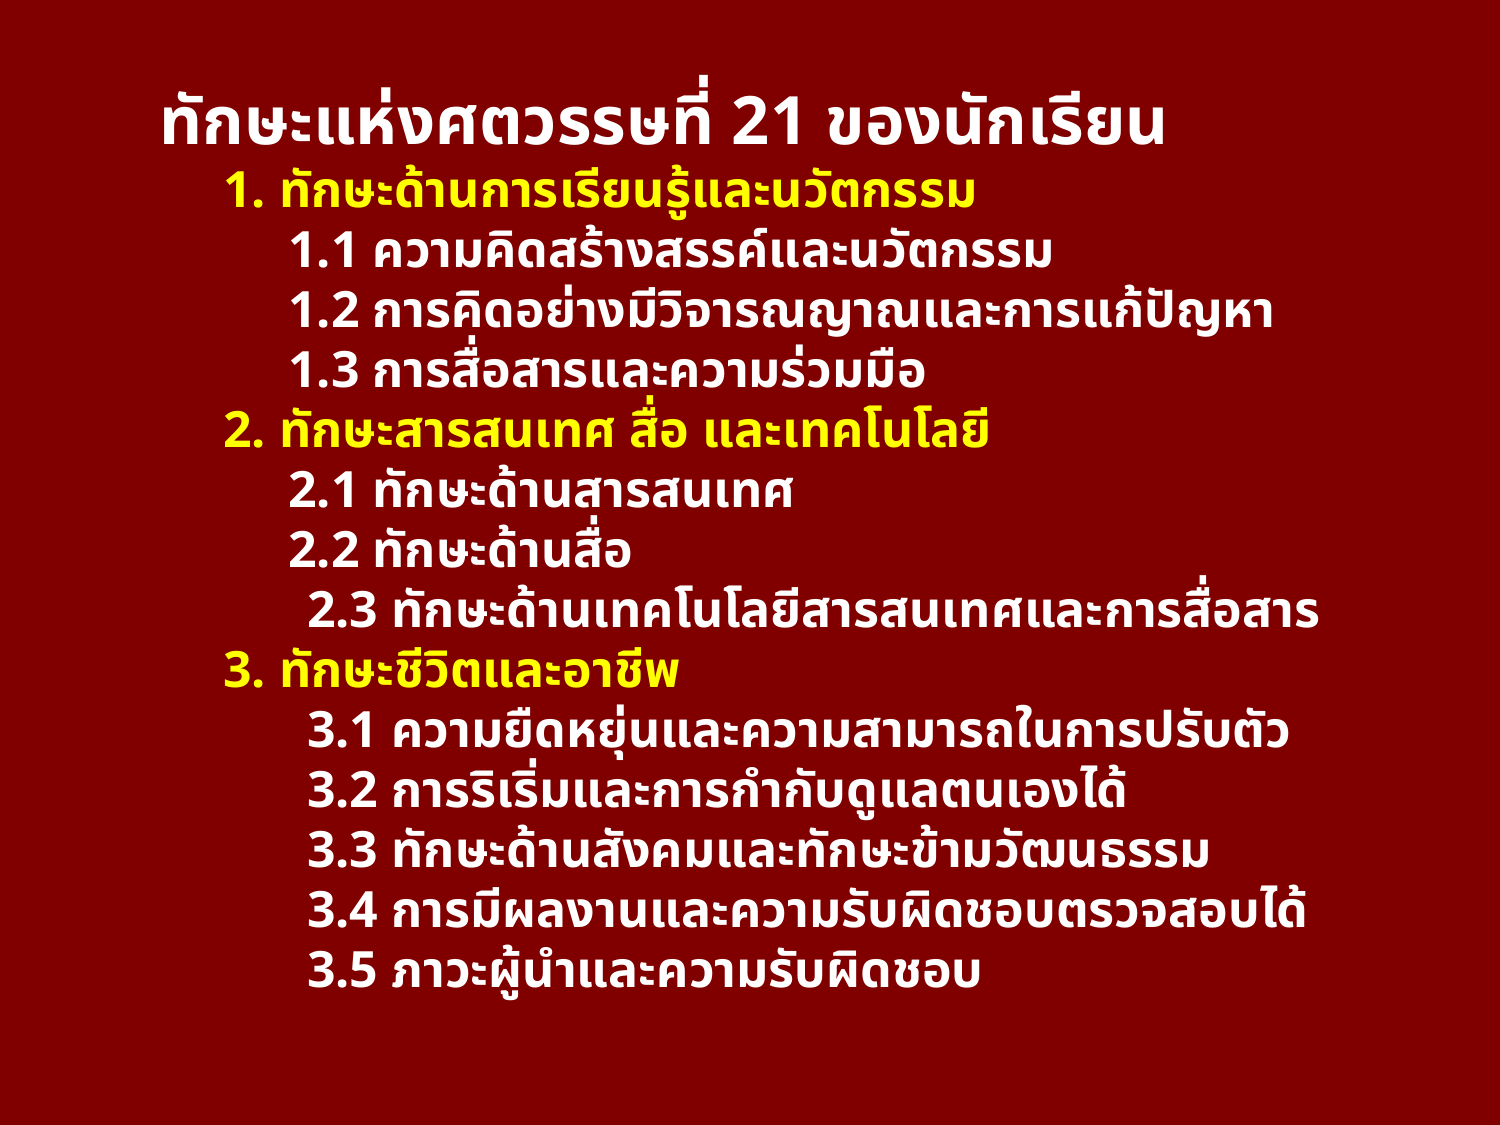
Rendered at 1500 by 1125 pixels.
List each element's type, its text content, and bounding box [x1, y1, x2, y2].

text_box ทักษะแห่งศตวรรษที่ 21 ของนักเรียน 1. ทักษะด้านการเรียนรู้และนวัตกรรม 1.1 ความคิดสร้างสรรค์และนวัตกรรม 1.2 การคิดอย่างมีวิจารณญาณและการแก้ปัญหา 1.3 การสื่อสารและความร่วมมือ 2. ทักษะสารสนเทศ สื่อ และเทคโนโลยี 2.1 ทักษะด้านสารสนเทศ 2.2 ทักษะด้านสื่อ 2.3 ทักษะด้านเทคโนโลยีสารสนเทศและการสื่อสาร 3. ทักษะชีวิตและอาชีพ 3.1 ความยืดหยุ่นและความสามารถในการปรับตัว 3.2 การริเริ่มและการกำกับดูแลตนเองได้ 3.3 ทักษะด้านสังคมและทักษะข้ามวัฒนธรรม 3.4 การมีผลงานและความรับผิดชอบตรวจสอบได้ 3.5 ภาวะผู้นำและความรับผิดชอบ [58, 70, 1465, 1005]
